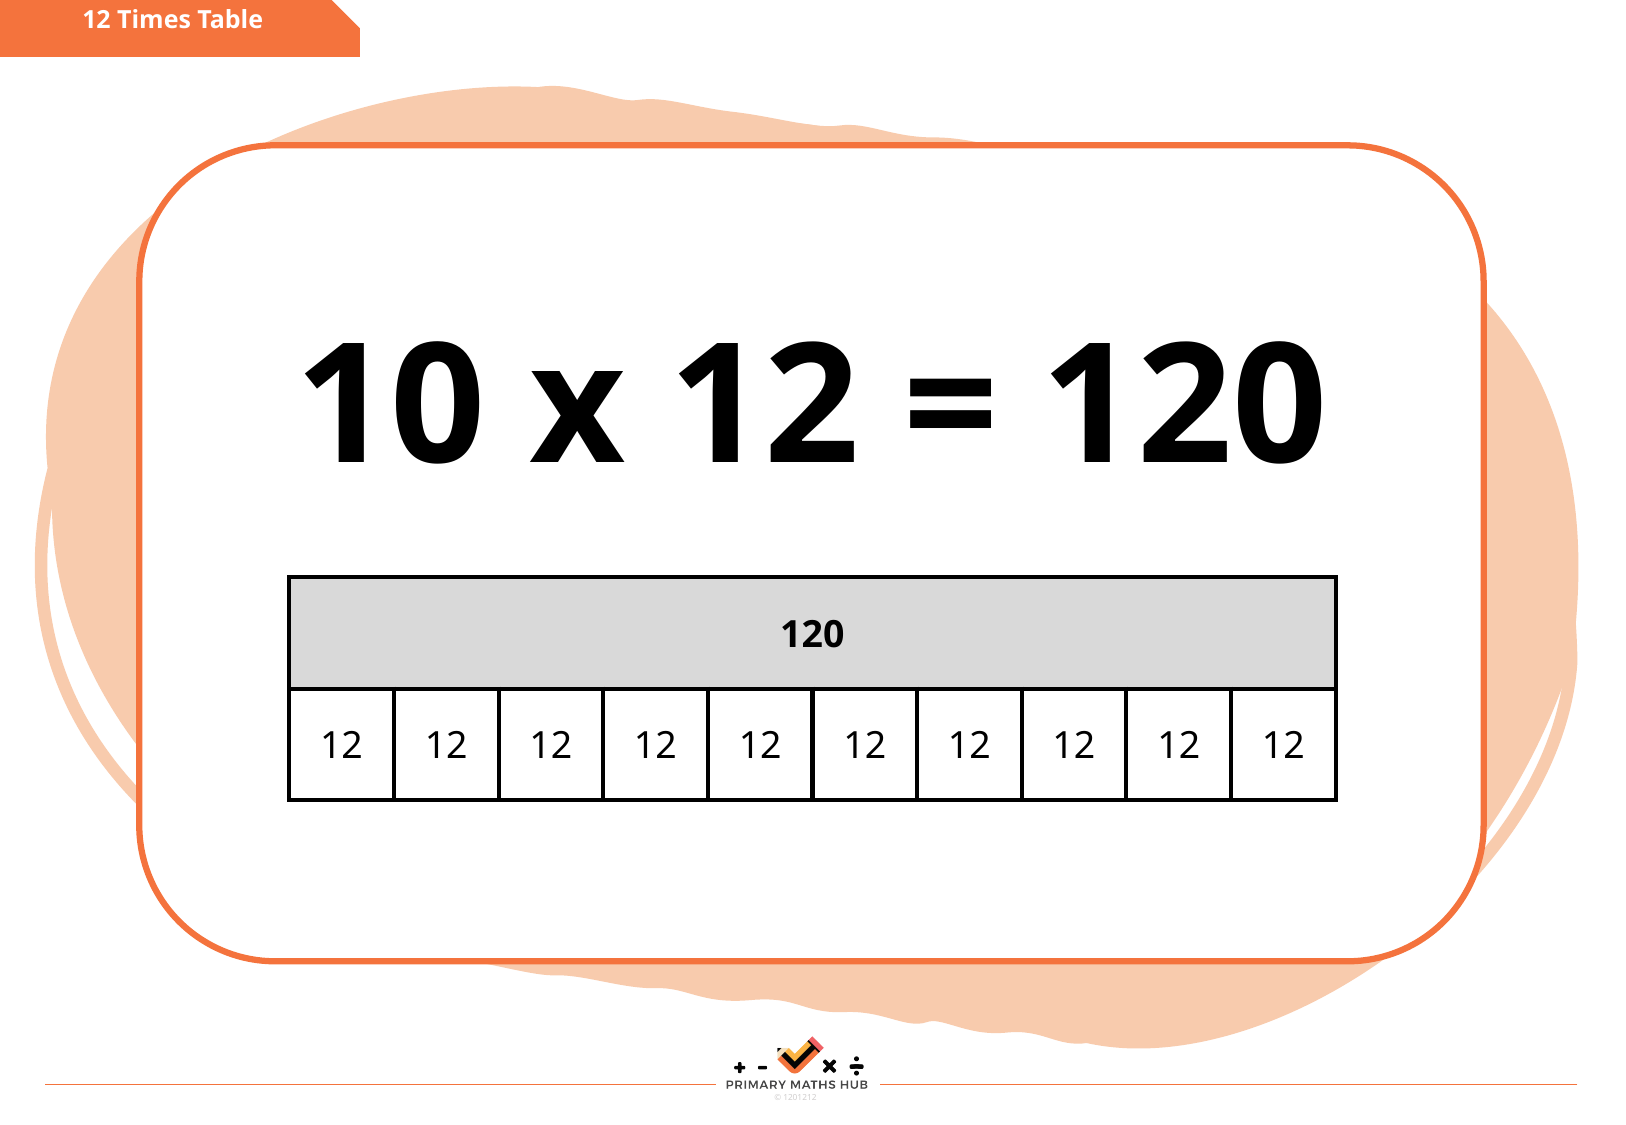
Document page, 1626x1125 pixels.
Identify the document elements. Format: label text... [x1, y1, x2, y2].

text_box [1479, 300, 1579, 867]
picture [722, 1034, 872, 1094]
table_cell 12 [815, 691, 915, 798]
text_box [138, 144, 1485, 963]
table_cell 12 [1128, 691, 1229, 798]
text_box 10 x 12 = 120 [140, 288, 1485, 503]
table_cell 12 [291, 691, 392, 798]
table_cell 12 [1024, 691, 1124, 798]
table_cell 12 [605, 691, 706, 798]
text_box [496, 960, 1374, 1044]
table_cell 12 [919, 691, 1020, 798]
text_box [273, 91, 956, 144]
text_box [39, 214, 155, 799]
text_box © 1201212 [720, 1084, 870, 1110]
table_cell 12 [501, 691, 601, 798]
table_cell 12 [710, 691, 810, 798]
table_header 120 [291, 579, 1334, 687]
text_box 12 Times Table [0, 0, 361, 58]
table_cell 12 [396, 691, 497, 798]
table_cell 12 [1233, 691, 1334, 798]
